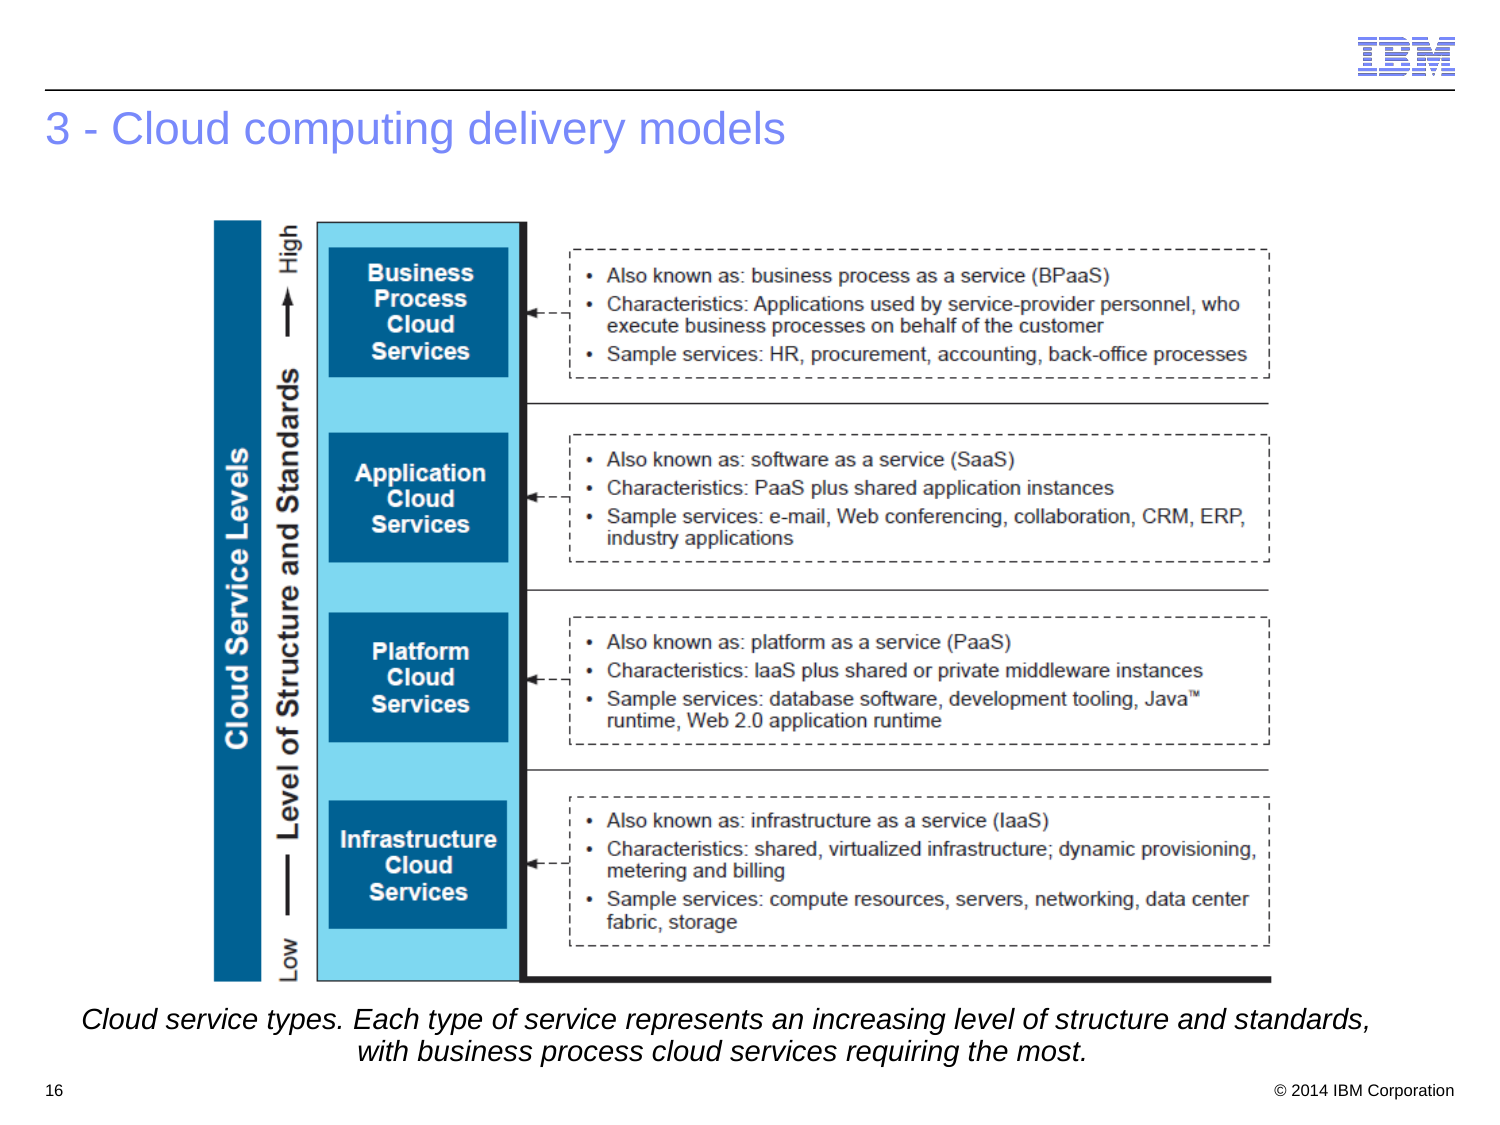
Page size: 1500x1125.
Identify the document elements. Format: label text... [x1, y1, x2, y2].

text_box Cloud service types. Each type of service represents an increasing level of structure and standards, with business process cloud services requiring the most. [52, 997, 1403, 1075]
picture [1358, 37, 1455, 76]
picture [202, 207, 1289, 998]
title 3 - Cloud computing delivery models [29, 97, 1456, 203]
slide_number 16 [29, 1072, 91, 1103]
